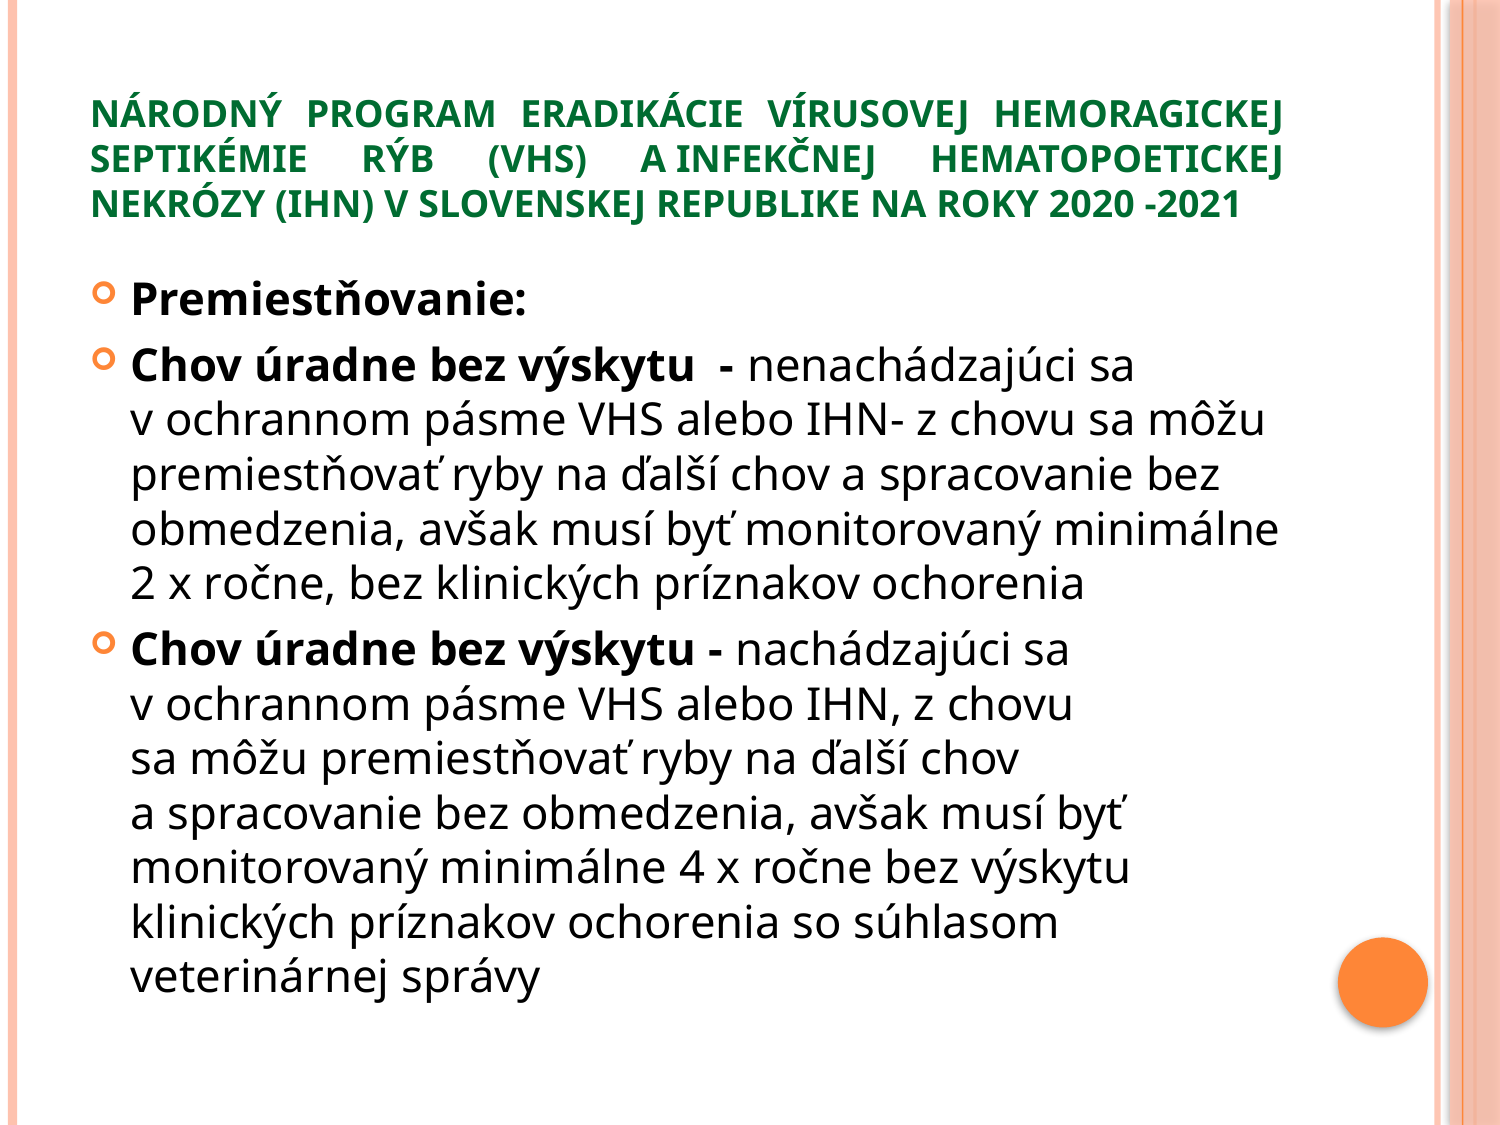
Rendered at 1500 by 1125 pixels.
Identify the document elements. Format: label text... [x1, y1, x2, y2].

list Premiestňovanie: Chov úradne bez výskytu - nenachádzajúci sa v ochrannom pásme VHS alebo IHN- z chovu sa môžu premiestňovať ryby na ďalší chov a spracovanie bez obmedzenia, avšak musí byť monitorovaný minimálne 2 x ročne, bez klinických príznakov ochorenia Chov úradne bez výskytu - nachádzajúci sa v ochrannom pásme VHS alebo IHN, z chovu sa môžu premiestňovať ryby na ďalší chov a spracovanie bez obmedzenia, avšak musí byť monitorovaný minimálne 4 x ročne bez výskytu klinických príznakov ochorenia so súhlasom veterinárnej správy [75, 262, 1300, 1062]
title Národný program eradikácie vírusovej hemoragickej septikémie rýb (VHS) a infekčnej hematopoetickej nekrózy (IHN) v Slovenskej republike na roky 2020 -2021 [75, 45, 1300, 233]
